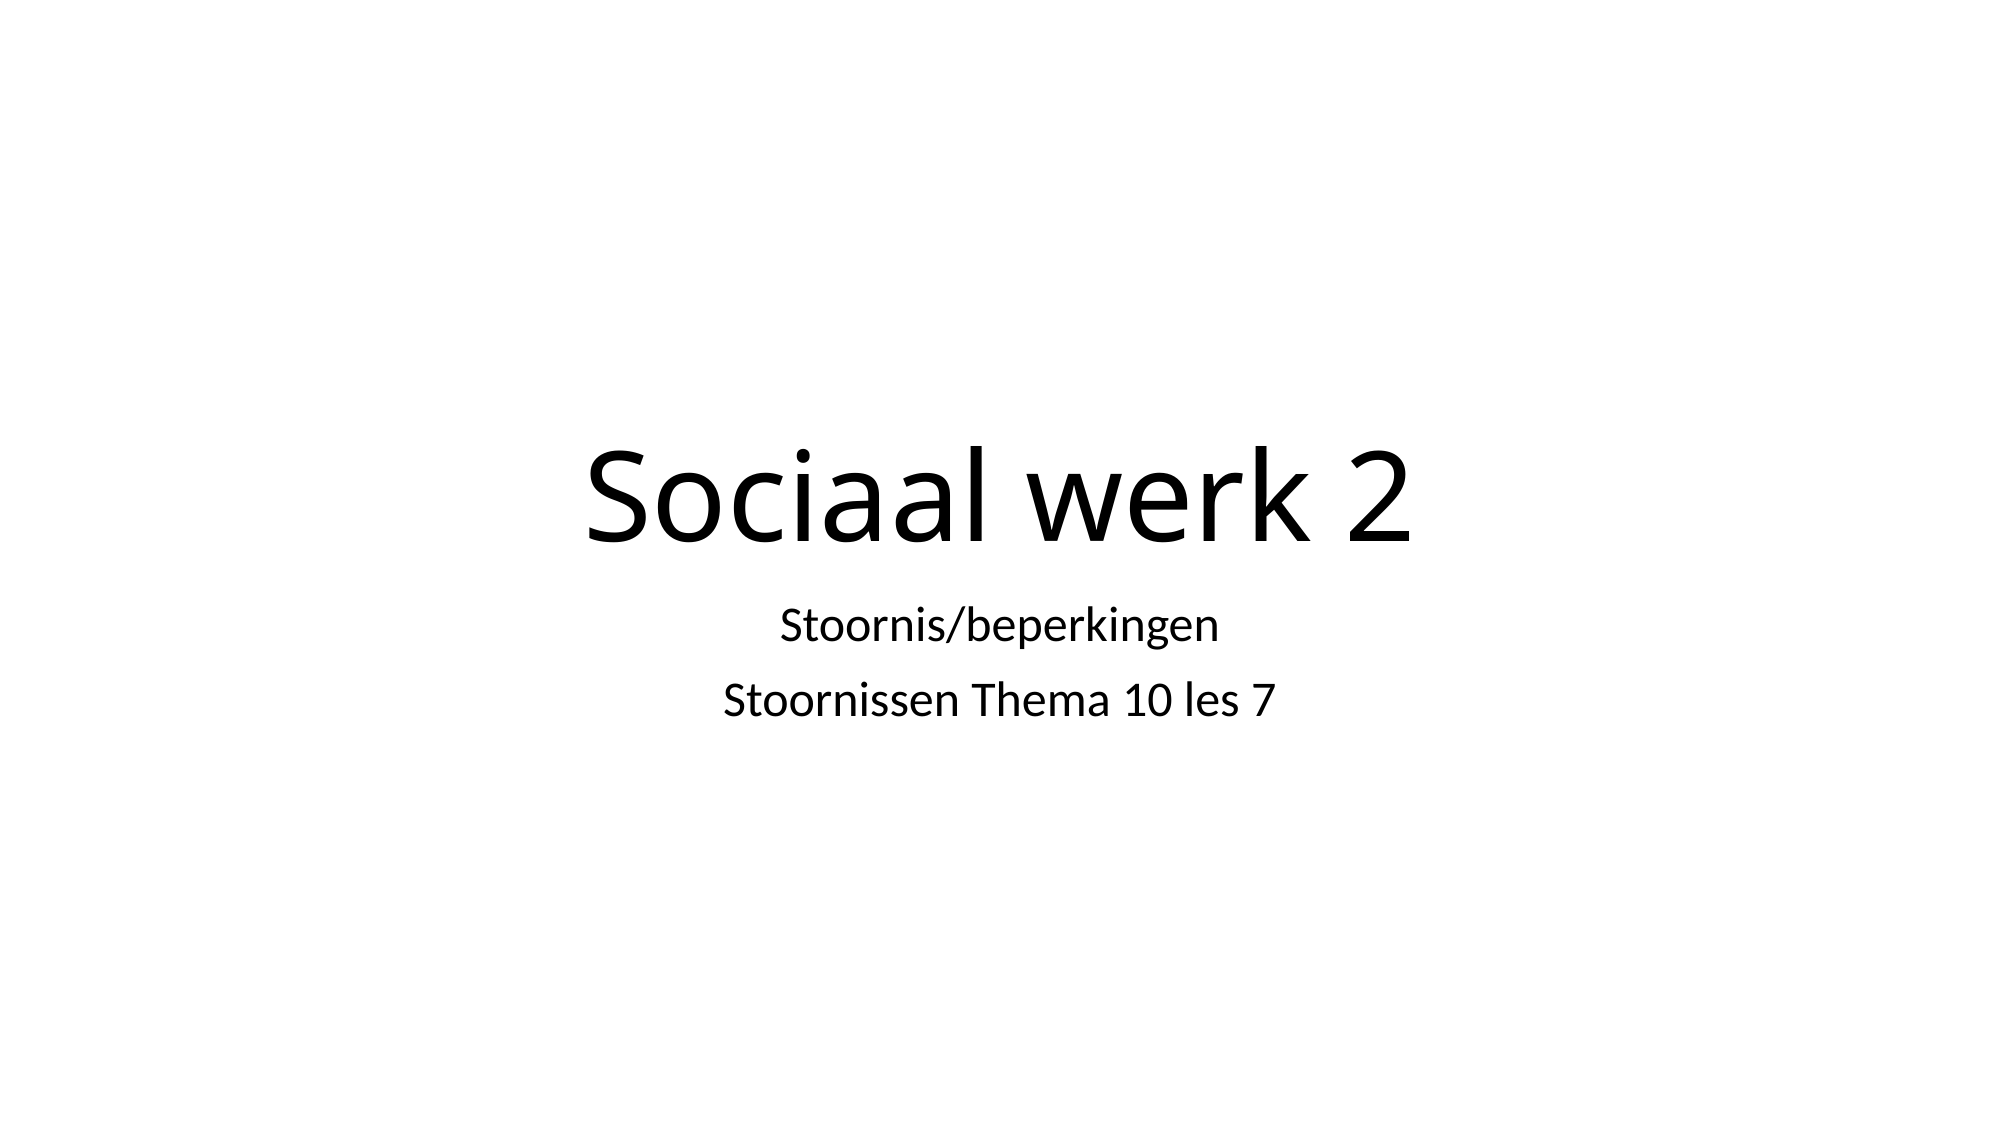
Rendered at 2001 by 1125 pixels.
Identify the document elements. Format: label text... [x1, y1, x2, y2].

subtitle Stoornis/beperkingen Stoornissen Thema 10 les 7 [249, 590, 1750, 863]
title Sociaal werk 2 [249, 184, 1750, 576]
